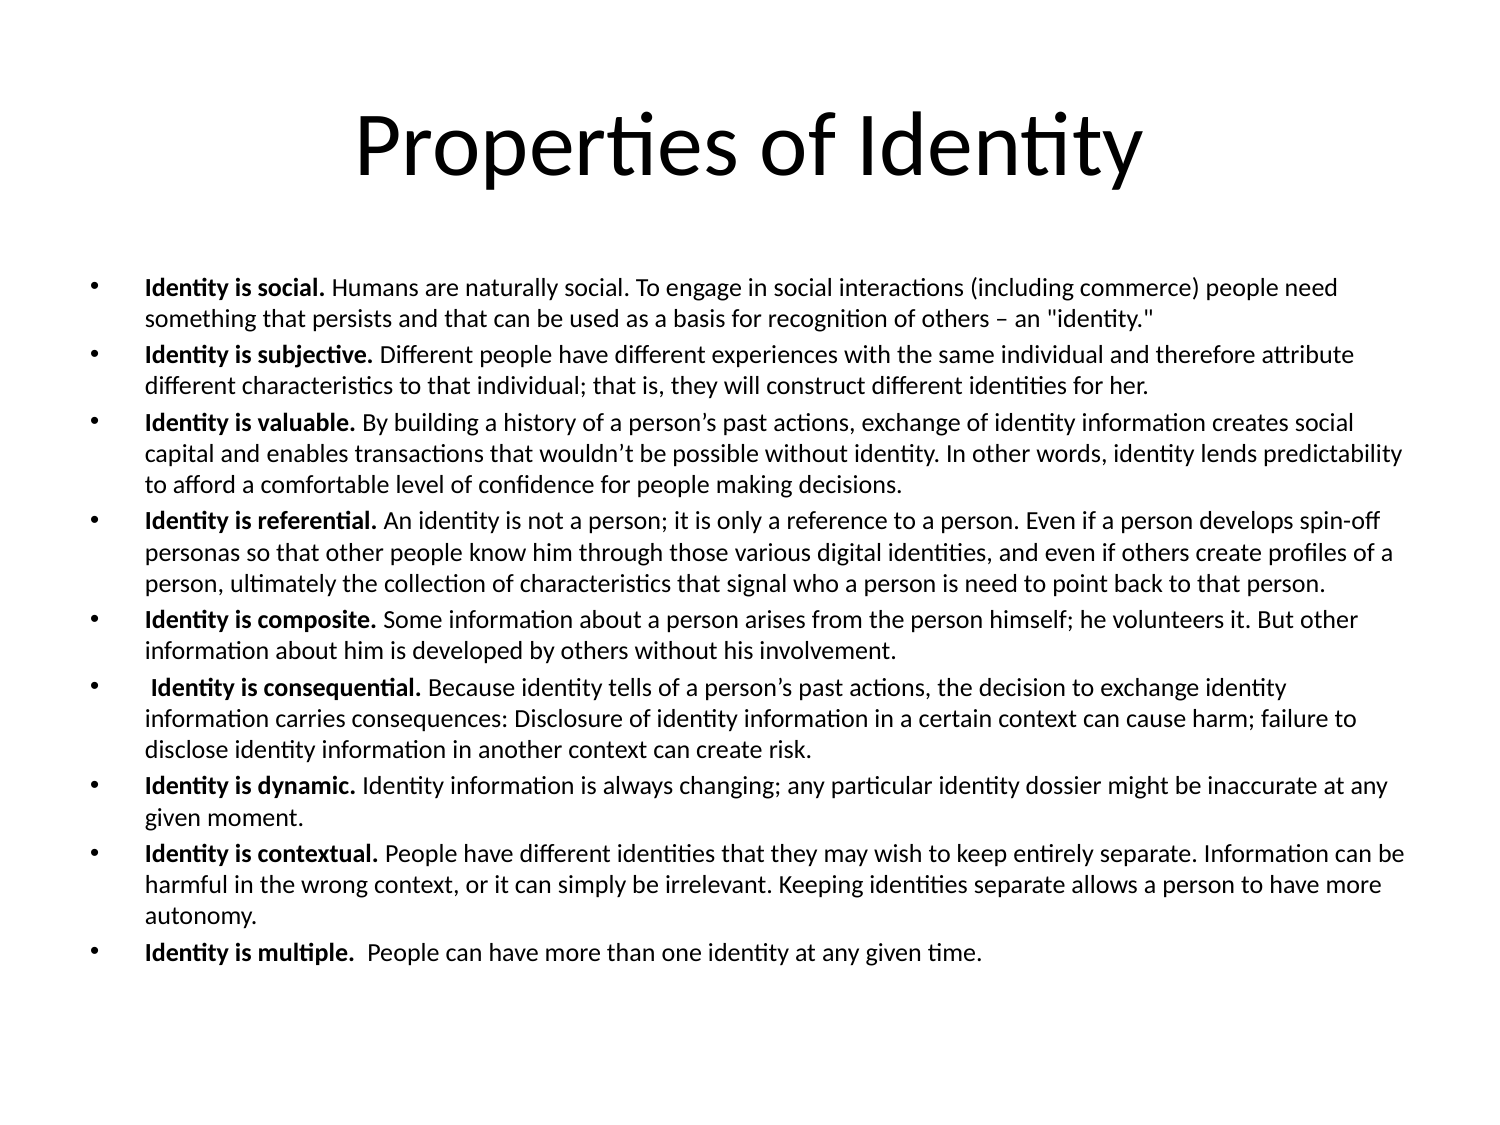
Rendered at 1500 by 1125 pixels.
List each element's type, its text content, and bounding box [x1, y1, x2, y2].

list Identity is social. Humans are naturally social. To engage in social interactions (including commerce) people need something that persists and that can be used as a basis for recognition of others – an "identity." Identity is subjective. Different people have different experiences with the same individual and therefore attribute different characteristics to that individual; that is, they will construct different identities for her. Identity is valuable. By building a history of a person’s past actions, exchange of identity information creates social capital and enables transactions that wouldn’t be possible without identity. In other words, identity lends predictability to afford a comfortable level of confidence for people making decisions. Identity is referential. An identity is not a person; it is only a reference to a person. Even if a person develops spin-off personas so that other people know him through those various digital identities, and even if others create profiles of a person, ultimately the collection of characteristics that signal who a person is need to point back to that person. Identity is composite. Some information about a person arises from the person himself; he volunteers it. But other information about him is developed by others without his involvement. Identity is consequential. Because identity tells of a person’s past actions, the decision to exchange identity information carries consequences: Disclosure of identity information in a certain context can cause harm; failure to disclose identity information in another context can create risk. Identity is dynamic. Identity information is always changing; any particular identity dossier might be inaccurate at any given moment. Identity is contextual. People have different identities that they may wish to keep entirely separate. Information can be harmful in the wrong context, or it can simply be irrelevant. Keeping identities separate allows a person to have more autonomy. Identity is multiple. People can have more than one identity at any given time. [75, 262, 1425, 1005]
title Properties of Identity [75, 45, 1425, 233]
